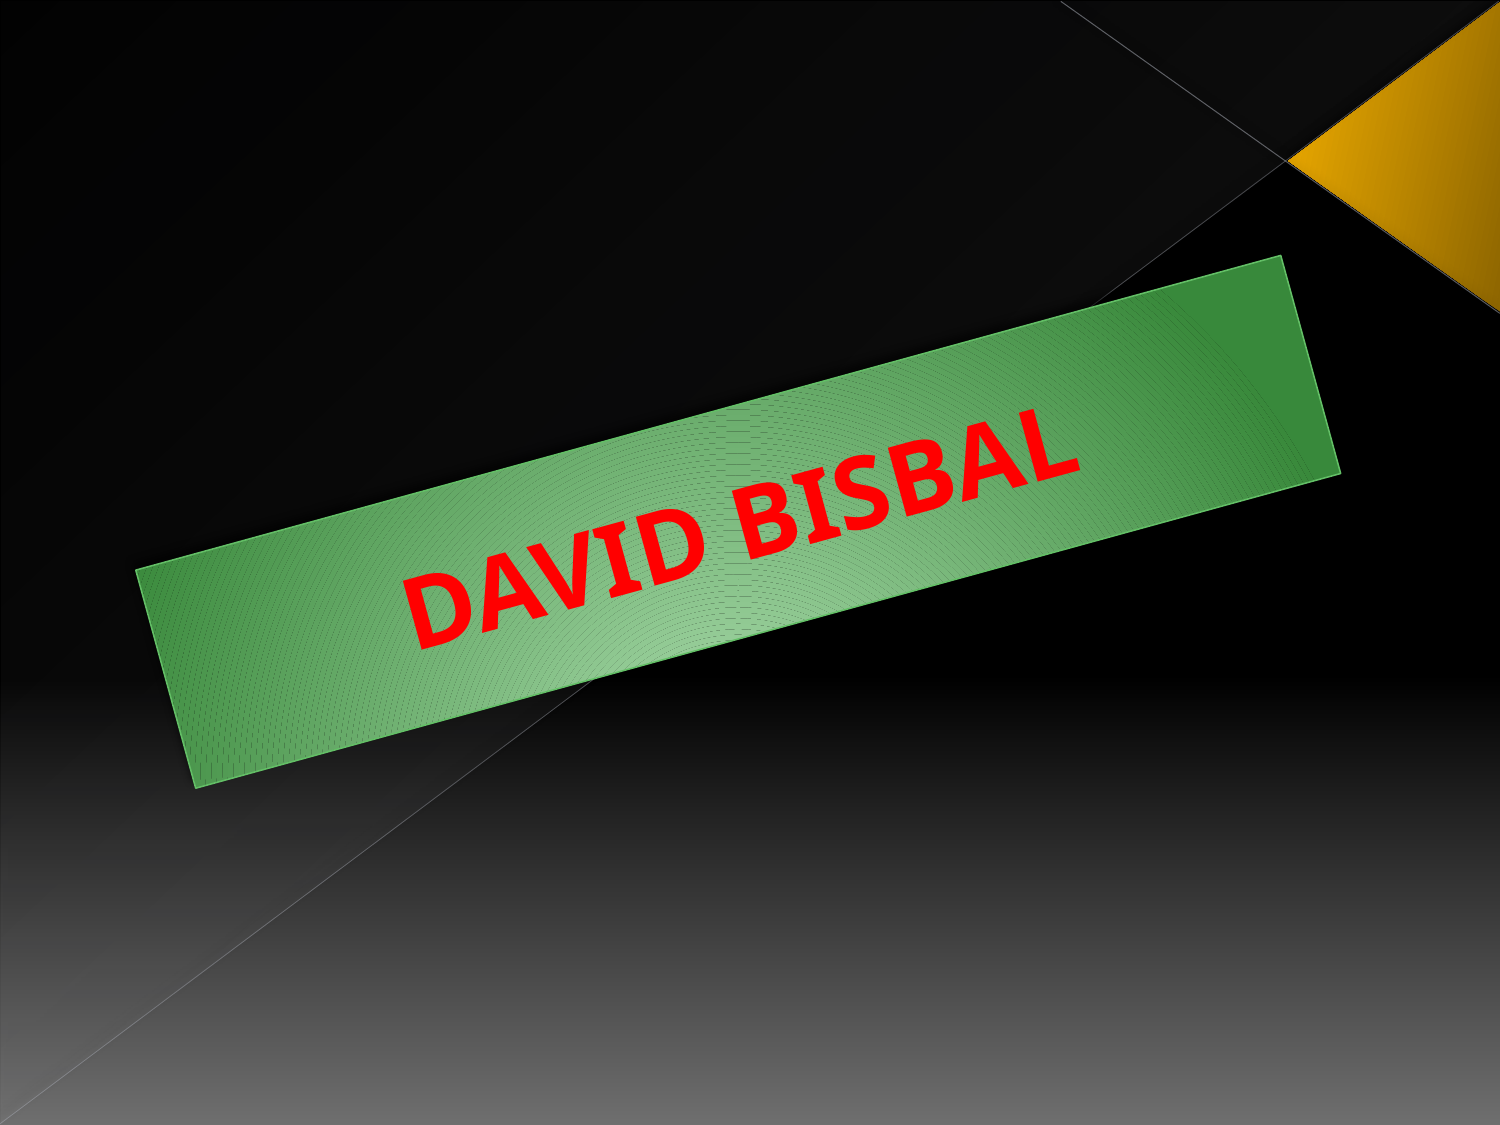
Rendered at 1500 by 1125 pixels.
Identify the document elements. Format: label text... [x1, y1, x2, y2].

title DAVID BISBAL [135, 254, 1342, 789]
